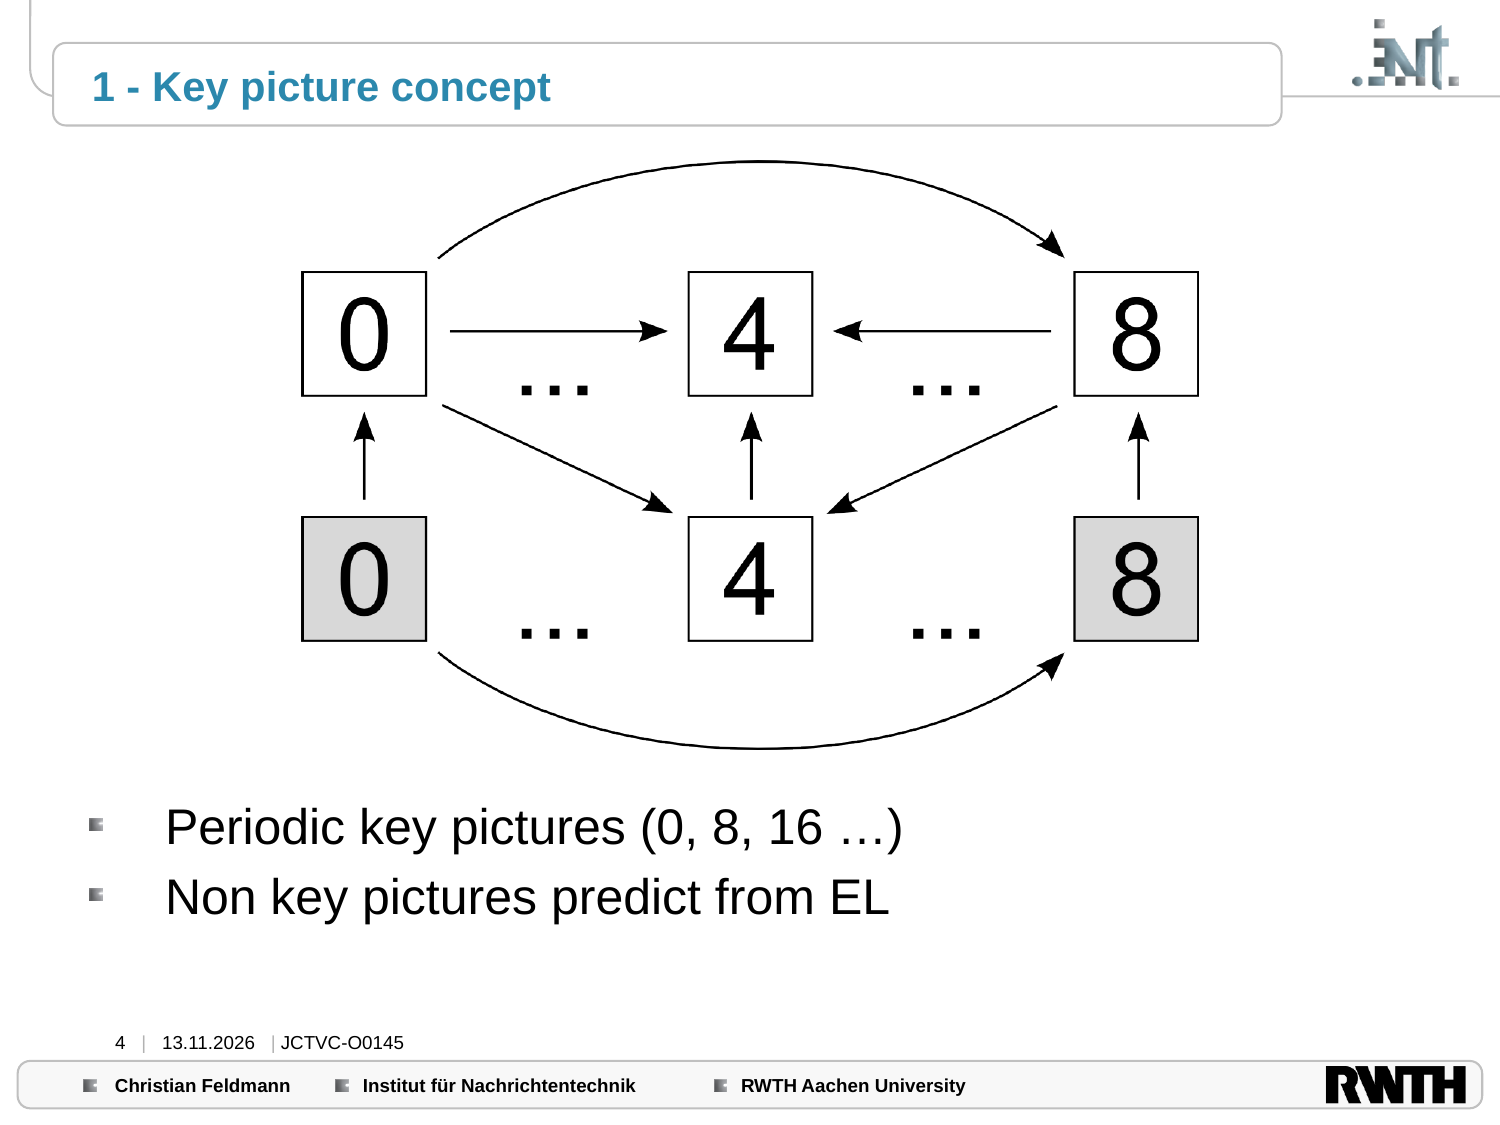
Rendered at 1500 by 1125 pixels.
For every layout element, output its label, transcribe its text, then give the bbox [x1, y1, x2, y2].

picture [714, 1079, 727, 1092]
picture [1352, 19, 1459, 90]
picture [335, 1079, 349, 1092]
text_box Periodic key pictures (0, 8, 16 …) Non key pictures predict from EL [74, 786, 1425, 1000]
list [300, 160, 1200, 750]
picture [89, 888, 103, 901]
picture [83, 1079, 97, 1092]
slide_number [100, 1023, 1471, 1067]
picture [1325, 1067, 1468, 1104]
title 1 - Key picture concept [76, 48, 1412, 120]
picture [89, 818, 103, 831]
